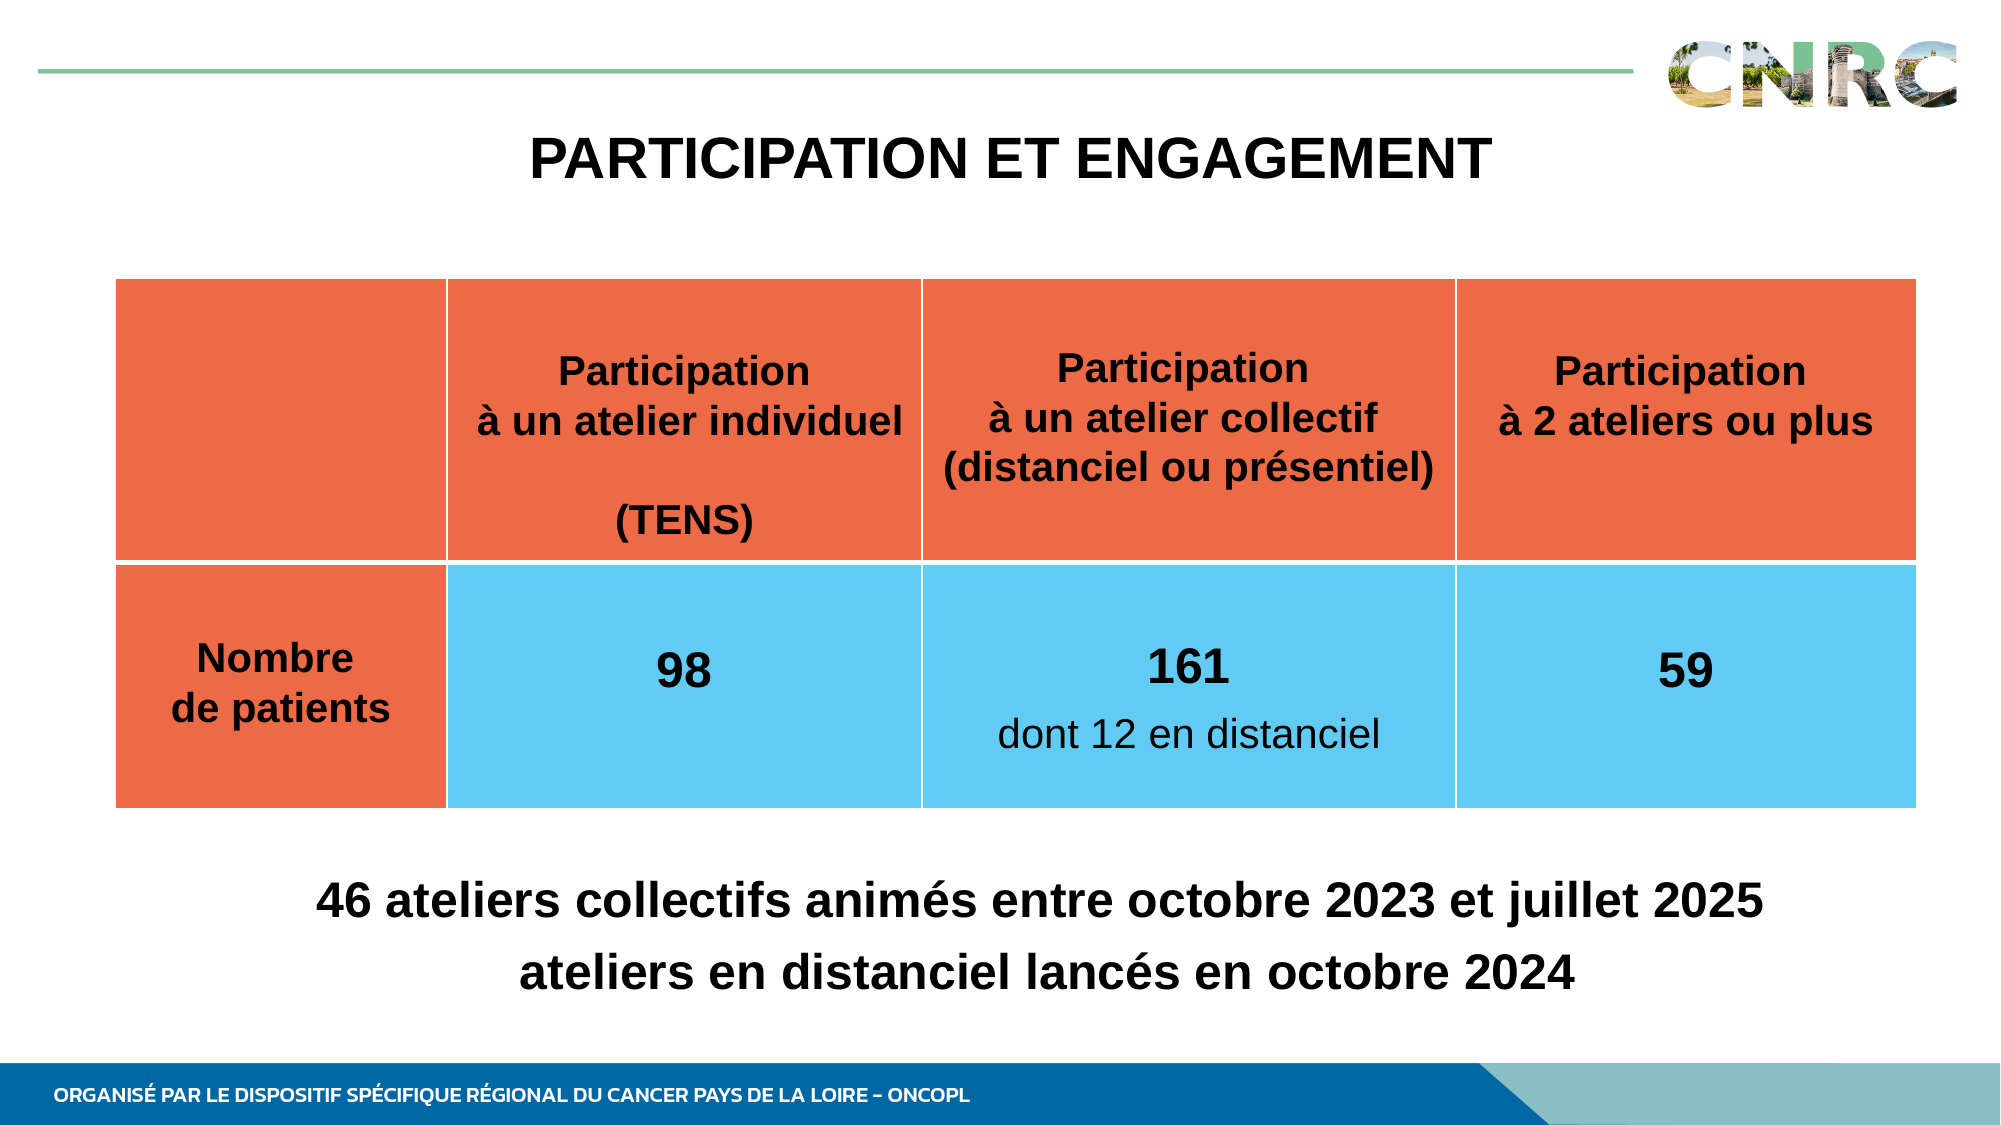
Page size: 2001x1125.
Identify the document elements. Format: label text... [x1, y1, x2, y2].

table_cell 161 dont 12 en distanciel [923, 565, 1455, 798]
table_cell Nombre de patients [116, 565, 446, 808]
table_header [116, 279, 446, 560]
table_cell 98 [448, 565, 921, 798]
table_header Participation à un atelier collectif (distanciel ou présentiel) [923, 279, 1455, 560]
picture [0, 0, 2001, 1125]
text_box 46 ateliers collectifs animés entre octobre 2023 et juillet 2025 ateliers en distanciel lancés en octobre 2024 [290, 798, 1806, 1010]
text_box PARTICIPATION ET ENGAGEMENT [48, 108, 1952, 198]
table_cell 59 [1457, 565, 1916, 808]
table_header Participation à 2 ateliers ou plus [1457, 279, 1916, 560]
table_header Participation à un atelier individuel (TENS) [448, 279, 921, 560]
